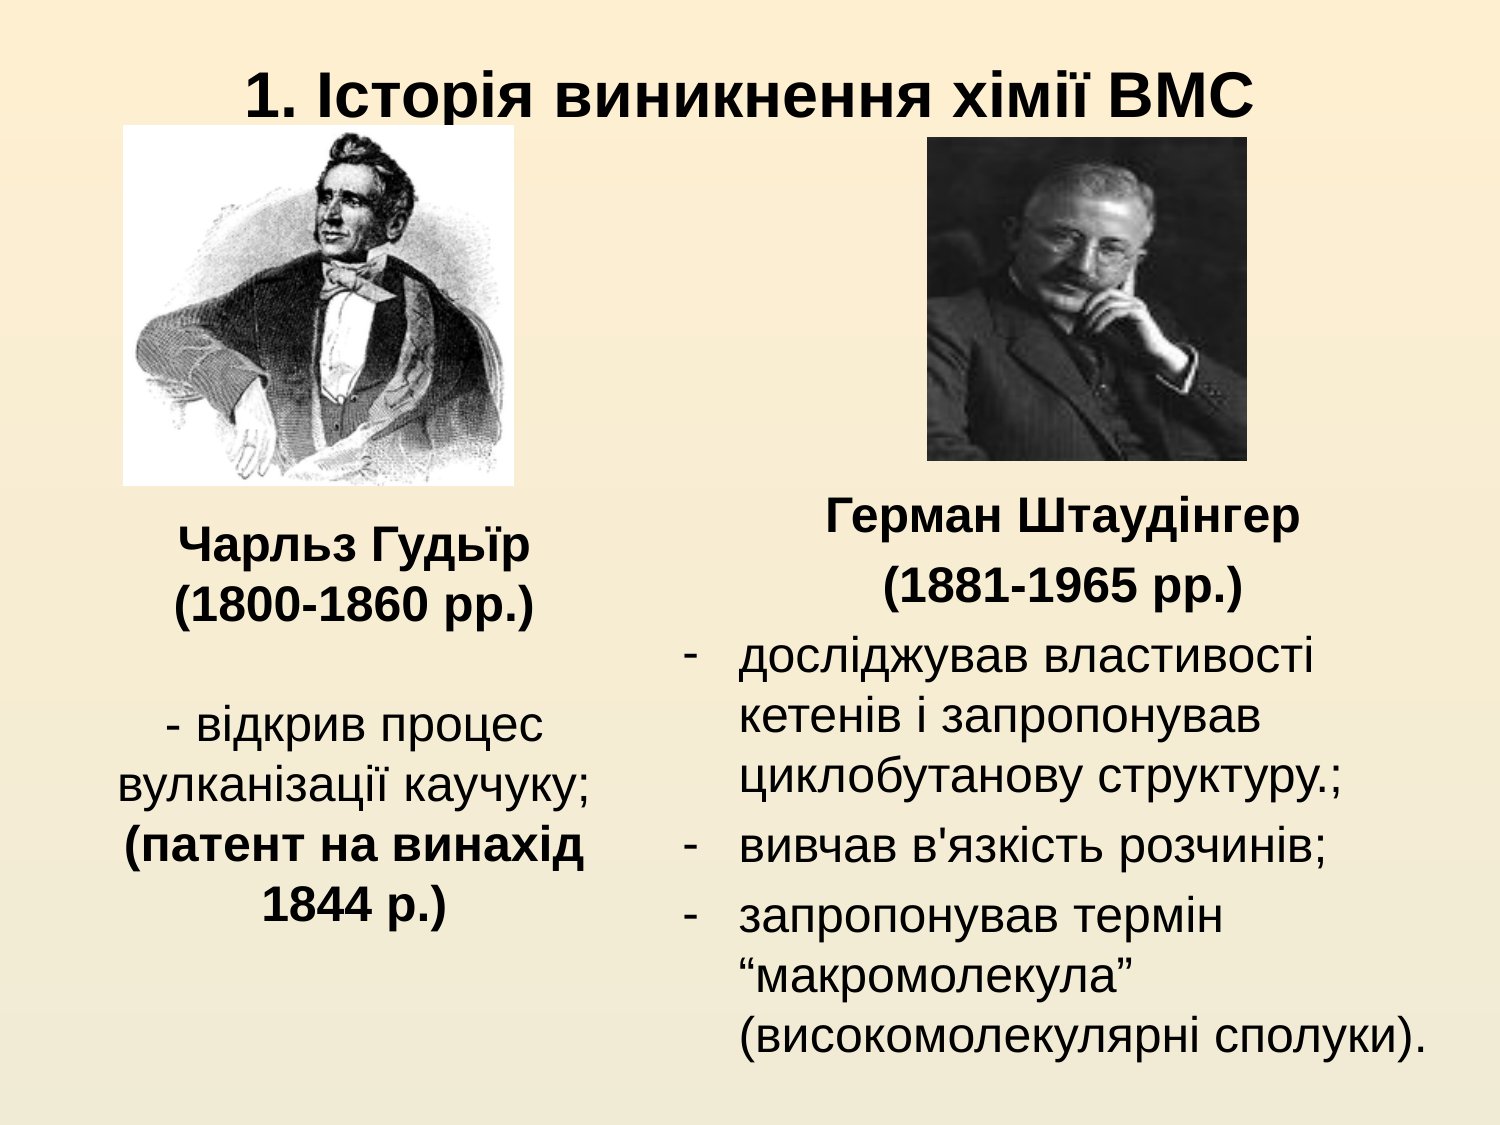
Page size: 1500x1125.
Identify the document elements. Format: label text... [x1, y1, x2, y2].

picture [926, 136, 1247, 461]
text_box Чарльз Гудьїр (1800-1860 рр.) - відкрив процес вулканізації каучуку; (патент на винахід 1844 р.) [64, 503, 644, 1059]
title 1. Історія виникнення хімії ВМС [75, 45, 1425, 233]
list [123, 125, 515, 486]
list Герман Штаудінгер (1881-1965 рр.) досліджував властивості кетенів і запропонував циклобутанову структуру.; вивчав в'язкість розчинів; запропонував термін “макромолекула” (високомолекулярні сполуки). [667, 125, 1459, 1125]
